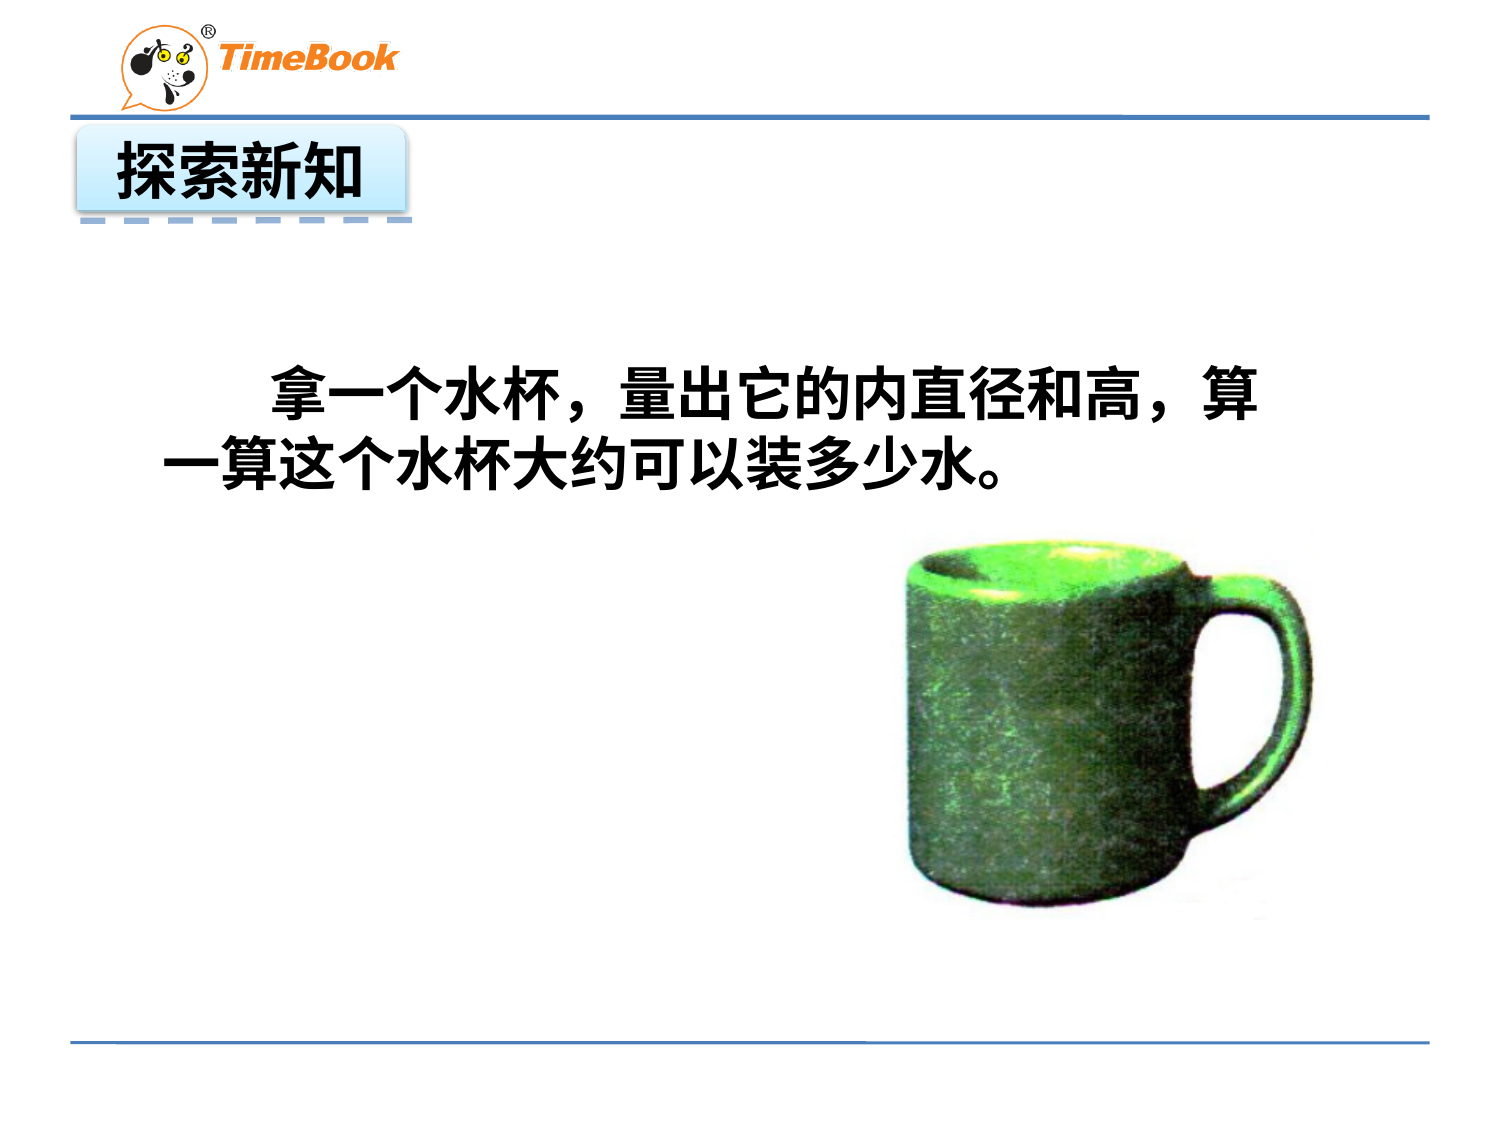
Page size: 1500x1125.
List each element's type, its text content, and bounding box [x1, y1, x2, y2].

picture [118, 22, 408, 113]
text_box 拿一个水杯，量出它的内直径和高，算一算这个水杯大约可以装多少水。 [147, 349, 1329, 505]
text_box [80, 127, 421, 222]
picture [879, 526, 1334, 920]
